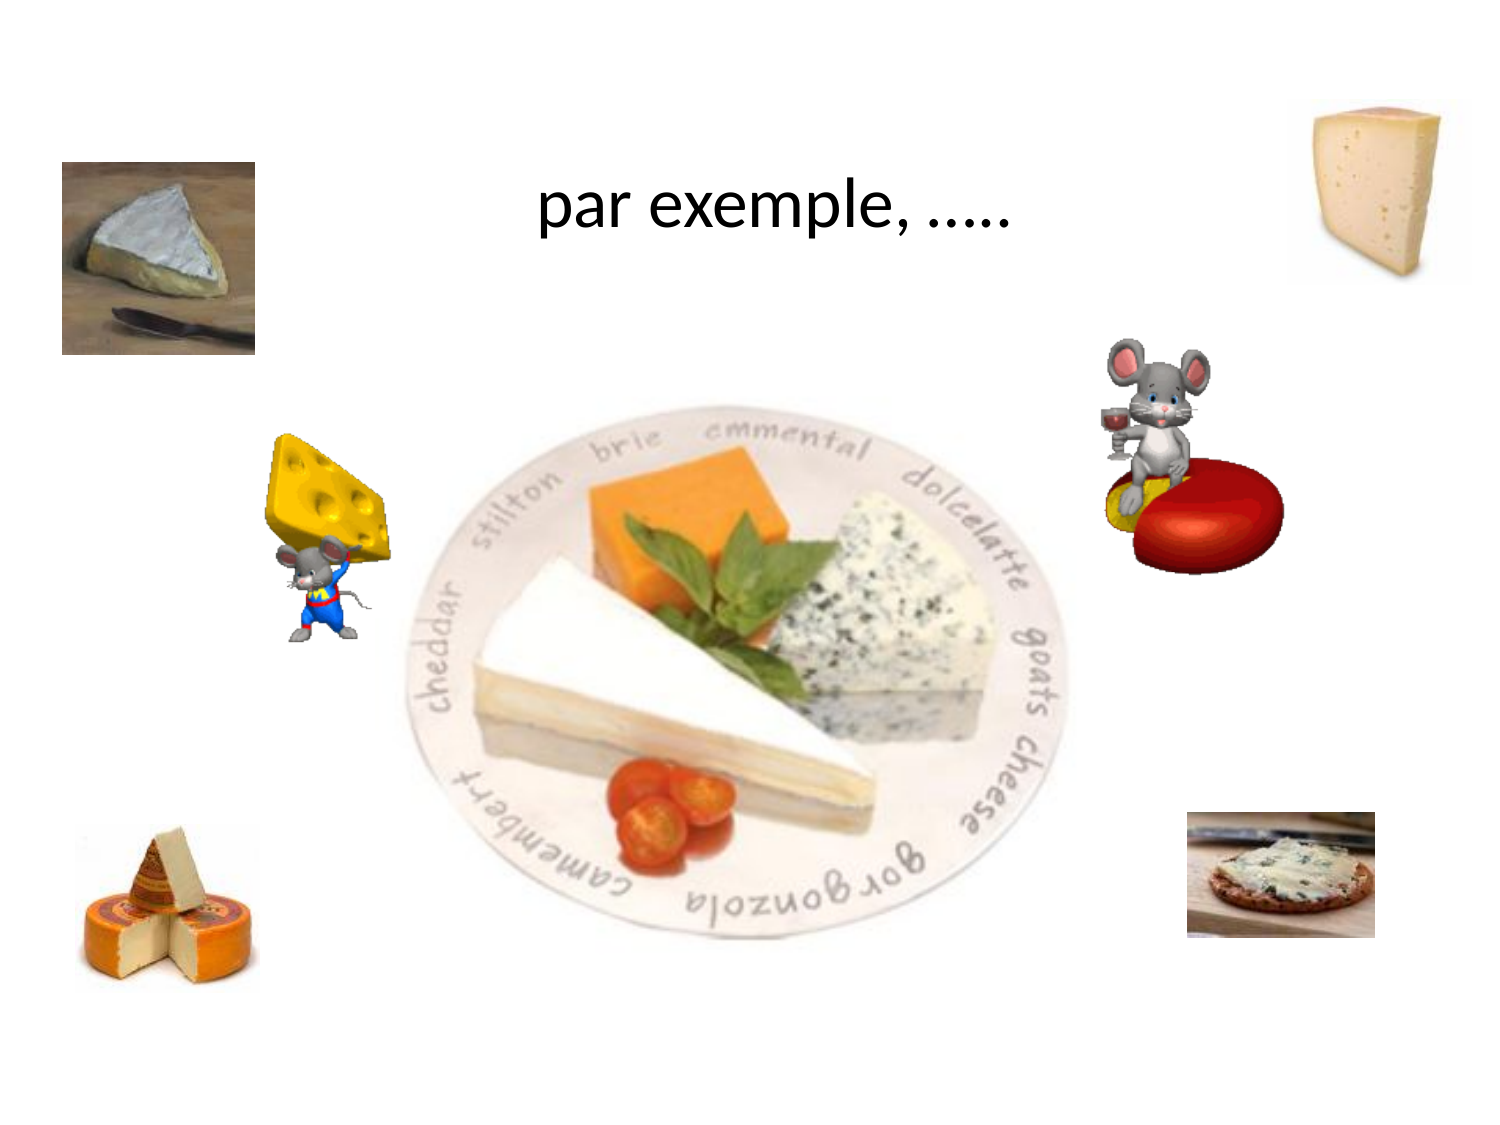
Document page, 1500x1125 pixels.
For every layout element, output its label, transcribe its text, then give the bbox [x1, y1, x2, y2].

title par exemple, ….. [137, 62, 1413, 250]
picture [1187, 812, 1376, 938]
picture [74, 824, 260, 993]
picture [1287, 99, 1473, 285]
picture [249, 324, 1291, 1063]
picture [62, 162, 255, 355]
